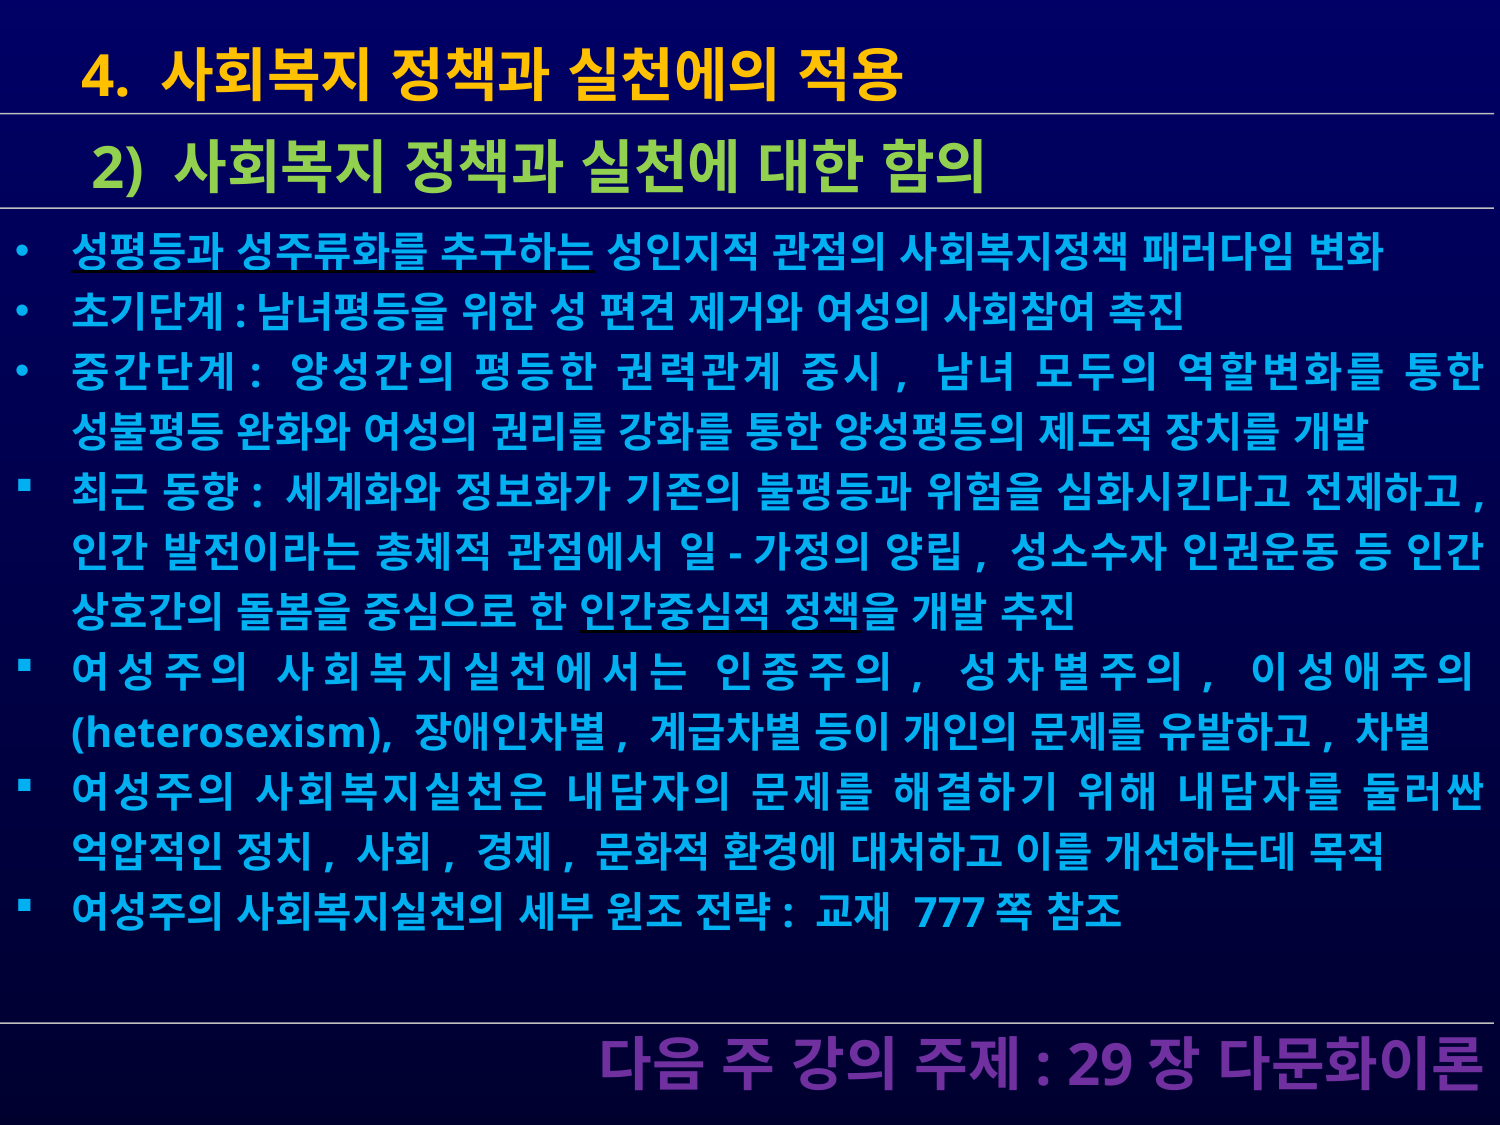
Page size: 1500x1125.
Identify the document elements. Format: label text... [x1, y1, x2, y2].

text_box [0, 30, 1500, 943]
text_box 다음 주 강의 주제: 29장 다문화이론 [0, 1020, 1500, 1105]
